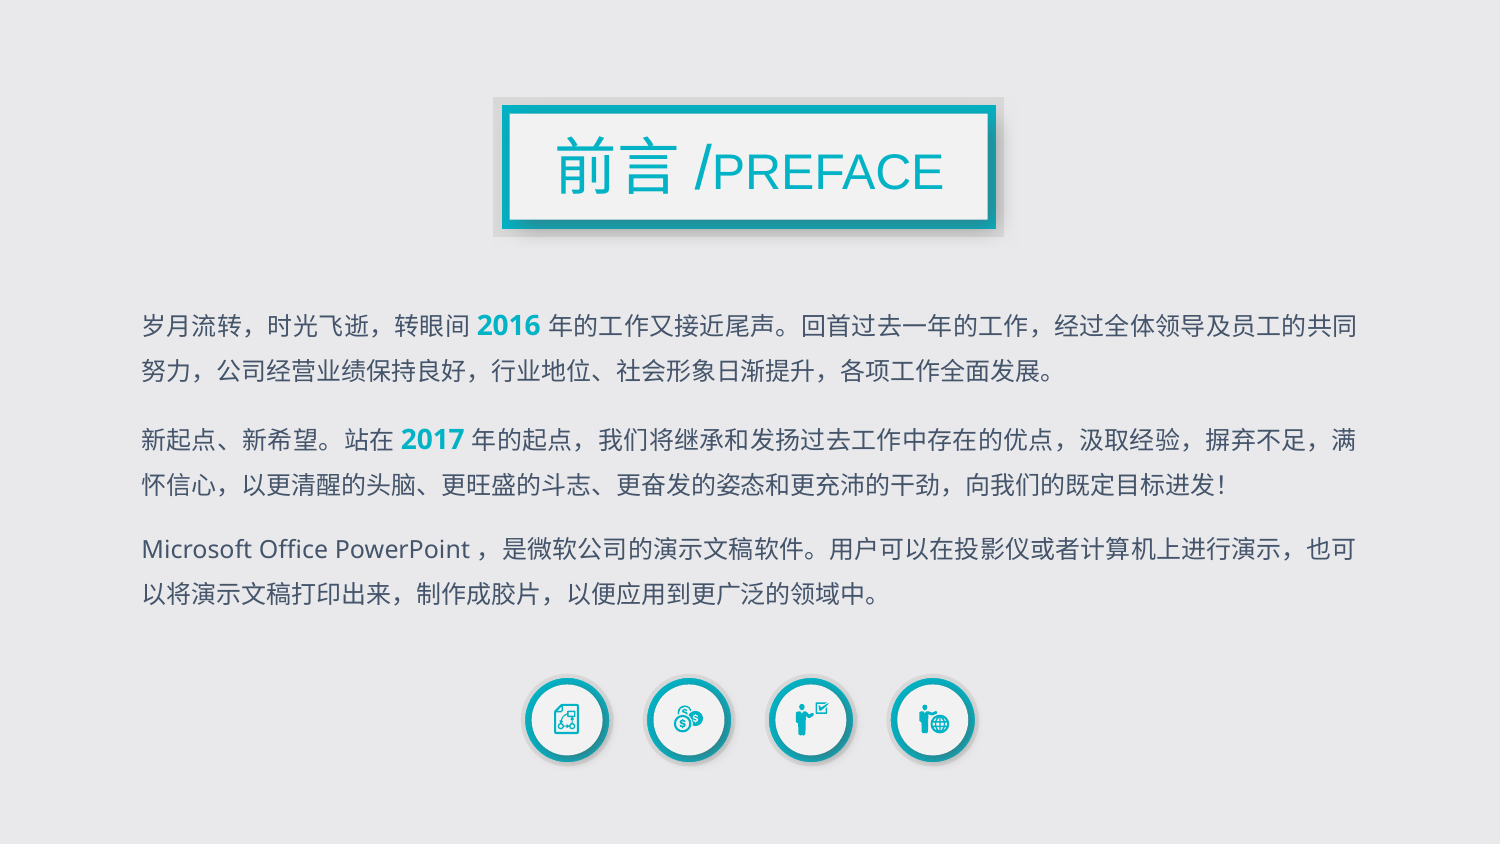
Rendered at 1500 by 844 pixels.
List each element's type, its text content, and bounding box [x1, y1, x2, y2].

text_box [795, 702, 829, 736]
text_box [918, 704, 950, 734]
text_box 岁月流转，时光飞逝，转眼间2016年的工作又接近尾声。回首过去一年的工作，经过全体领导及员工的共同努力，公司经营业绩保持良好，行业地位、社会形象日渐提升，各项工作全面发展。 新起点、新希望。站在2017年的起点，我们将继承和发扬过去工作中存在的优点，汲取经验，摒弃不足，满怀信心，以更清醒的头脑、更旺盛的斗志、更奋发的姿态和更充沛的干劲，向我们的既定目标进发！ Microsoft Office PowerPoint，是微软公司的演示文稿软件。用户可以在投影仪或者计算机上进行演示，也可以将演示文稿打印出来，制作成胶片，以便应用到更广泛的领域中。 [130, 284, 1370, 614]
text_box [497, 100, 1001, 233]
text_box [554, 703, 579, 735]
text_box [673, 705, 703, 733]
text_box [522, 675, 977, 765]
